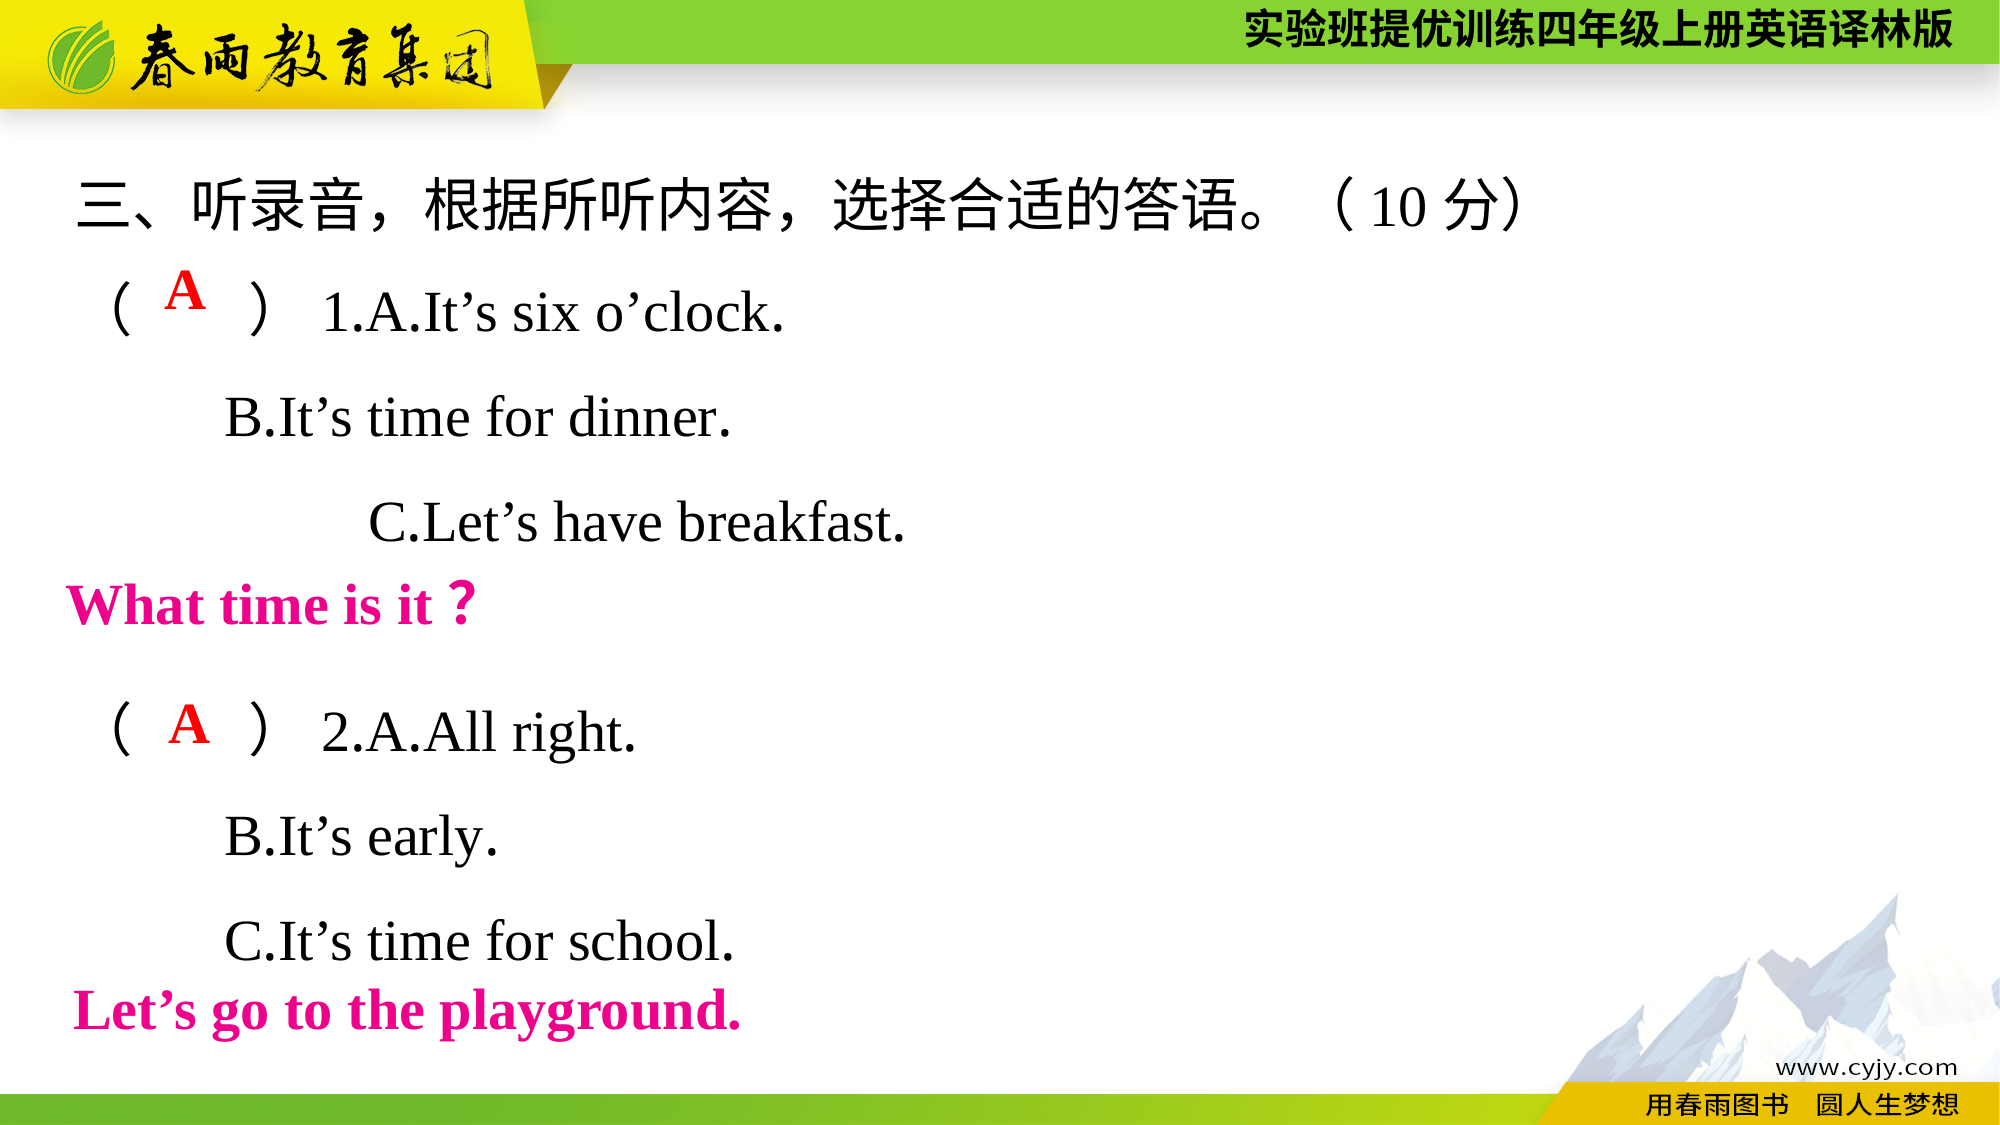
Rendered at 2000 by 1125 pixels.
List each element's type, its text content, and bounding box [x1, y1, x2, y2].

text_box What time is it？ [50, 559, 521, 645]
text_box Let’s go to the playground. [58, 963, 758, 1049]
text_box A [149, 243, 222, 329]
list 三、听录音，根据所听内容，选择合适的答语。（10分） （ ）1.A.It’s six o’clock. B.It’s time for dinner. C.Let’s have breakfast. （ ）2.A.All right. B.It’s early. C.It’s time for school. [59, 125, 1944, 989]
text_box A [154, 677, 226, 763]
picture [0, 0, 2000, 1125]
